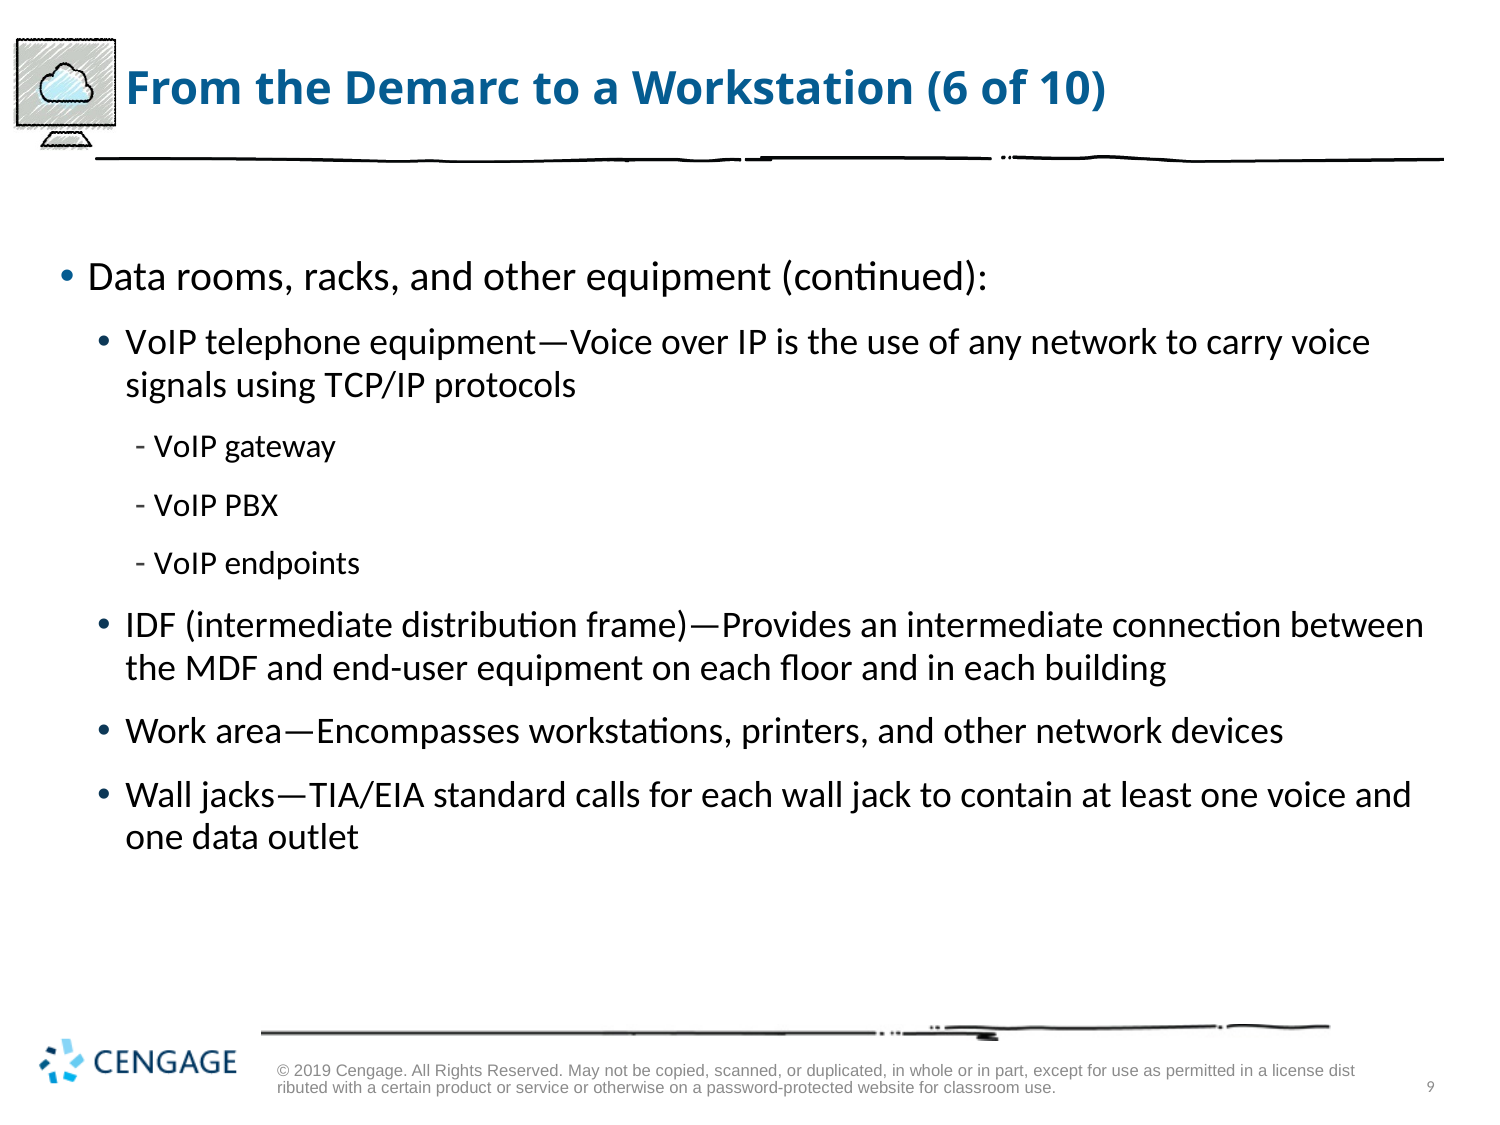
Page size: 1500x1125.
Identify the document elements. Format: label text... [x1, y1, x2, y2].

title From the Demarc to a Workstation (6 of 10) [125, 66, 1442, 116]
footer © 2019 Cengage. All Rights Reserved. May not be copied, scanned, or duplicated, in whole or in part, except for use as permitted in a license distributed with a certain product or service or otherwise on a password-protected website for classroom use. [262, 1050, 1375, 1091]
list Data rooms, racks, and other equipment (continued): V o I P telephone equipment—Voice over I P is the use of any network to carry voice signals using T C P/I P protocols V o I P gateway V o I P P B X V o I P endpoints I D F (intermediate distribution frame)—Provides an intermediate connection between the M D F and end-user equipment on each floor and in each building Work area—Encompasses workstations, printers, and other network devices Wall jacks—T I A/E I A standard calls for each wall jack to contain at least one voice and one data outlet [59, 252, 1441, 865]
picture [261, 1024, 1331, 1041]
picture [13, 36, 117, 151]
picture [95, 155, 1444, 163]
picture [19, 1025, 249, 1096]
